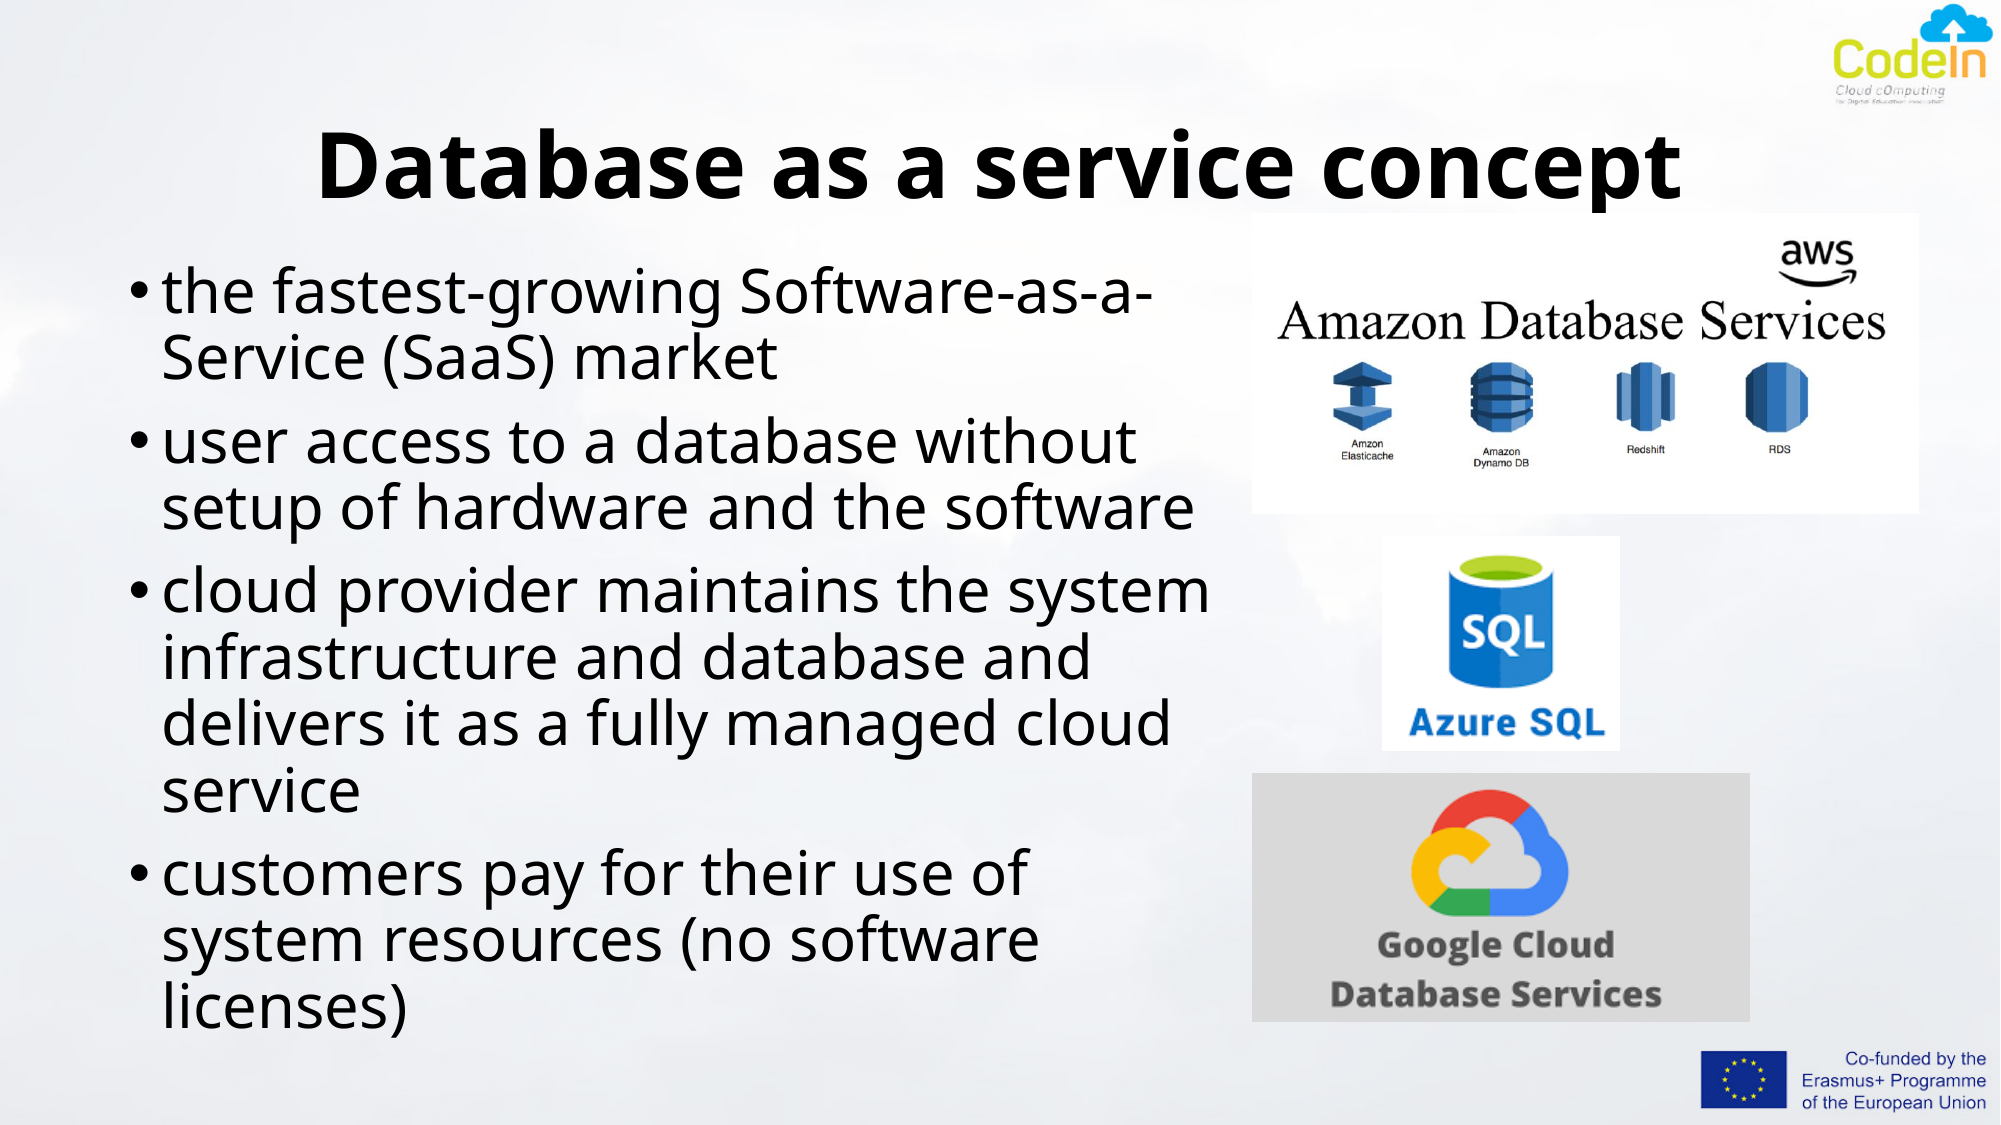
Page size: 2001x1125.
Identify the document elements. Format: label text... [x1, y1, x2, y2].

picture [0, 0, 2001, 1125]
list the fastest-growing Software-as-a-Service (SaaS) market user access to a database without setup of hardware and the software cloud provider maintains the system infrastructure and database and delivers it as a fully managed cloud service customers pay for their use of system resources (no software licenses) [113, 252, 1235, 1101]
title Database as a service concept [137, 59, 1863, 278]
